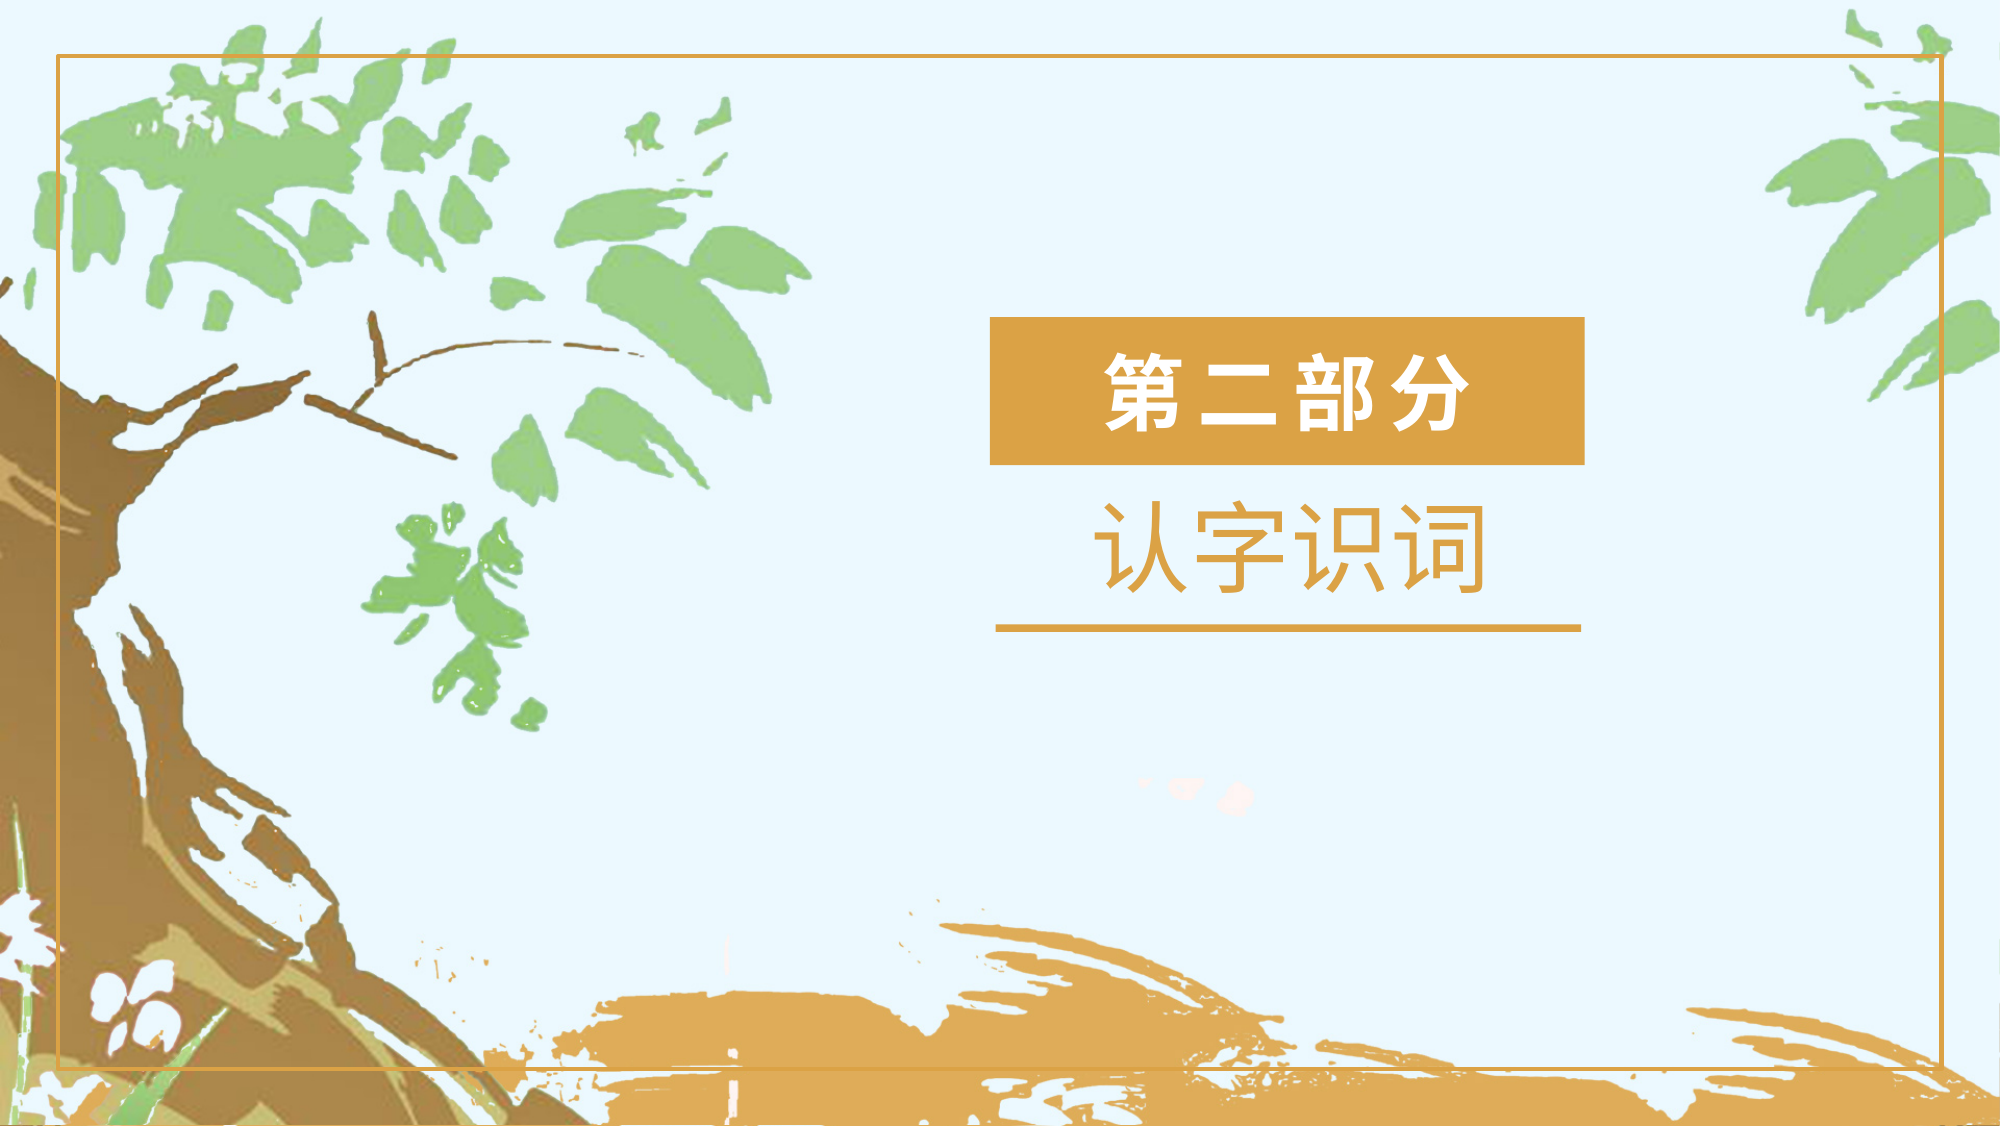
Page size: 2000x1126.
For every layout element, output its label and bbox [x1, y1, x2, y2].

text_box [995, 477, 1582, 633]
picture [0, 0, 2000, 1126]
